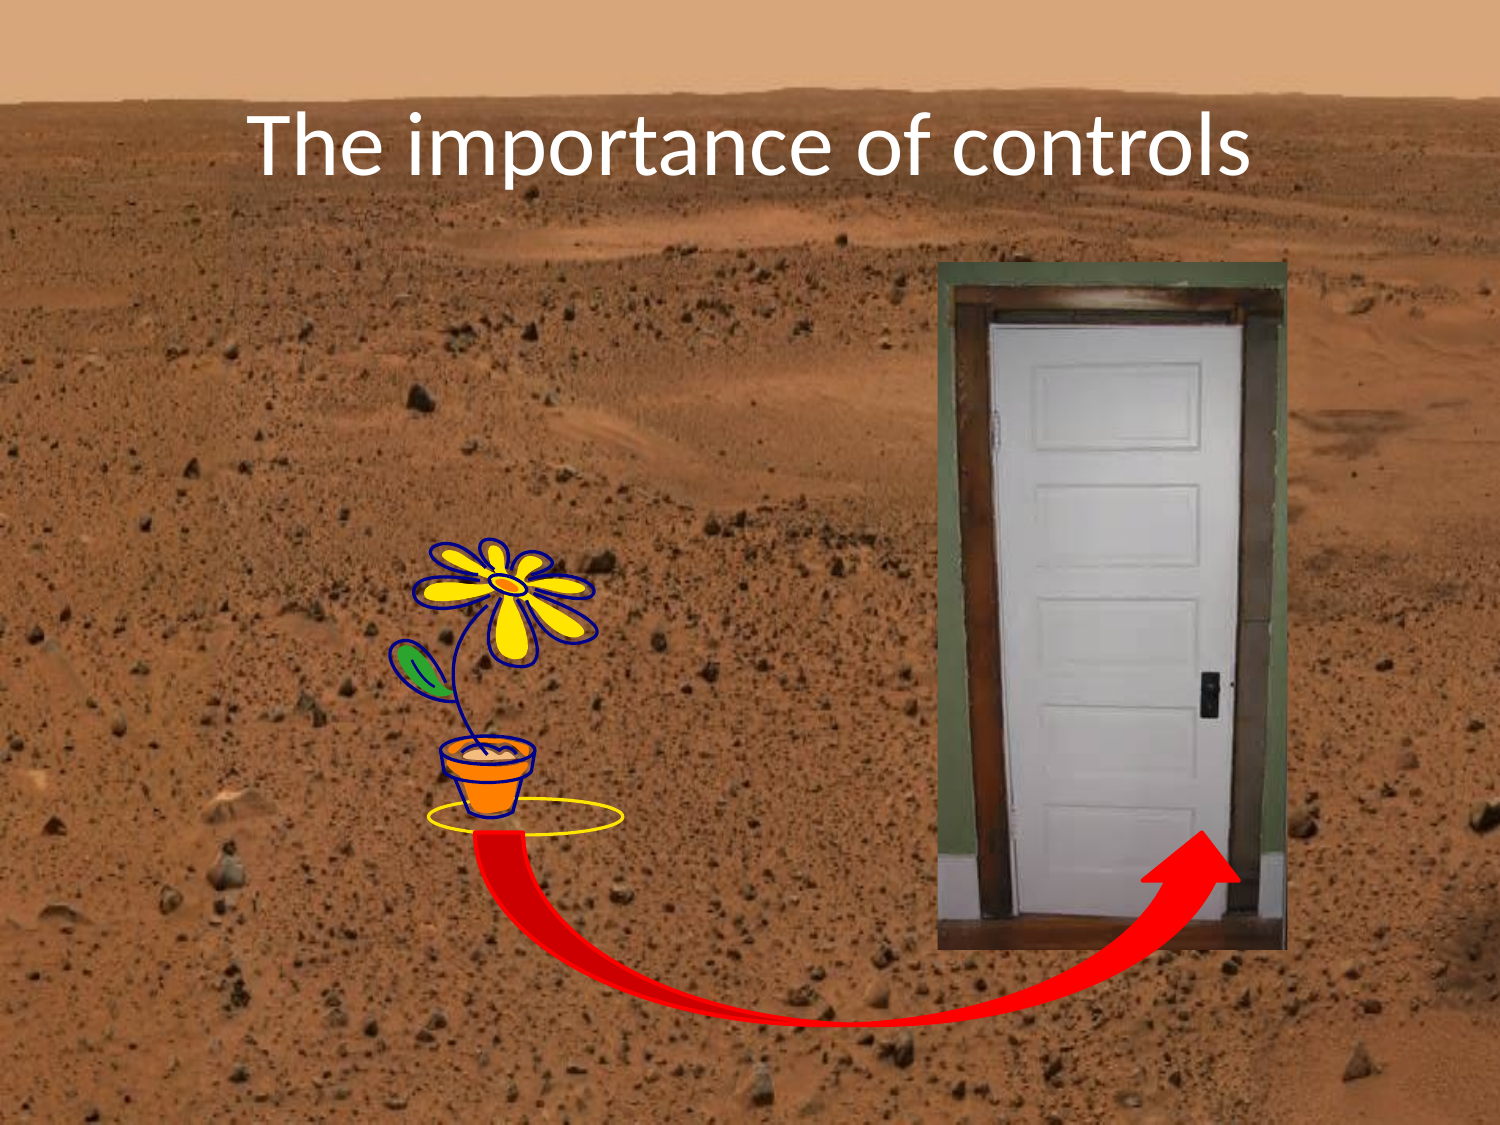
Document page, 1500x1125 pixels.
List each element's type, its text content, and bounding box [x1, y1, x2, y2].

picture [0, 0, 1500, 1125]
text_box [473, 846, 1142, 1028]
title The importance of controls [75, 45, 1425, 233]
